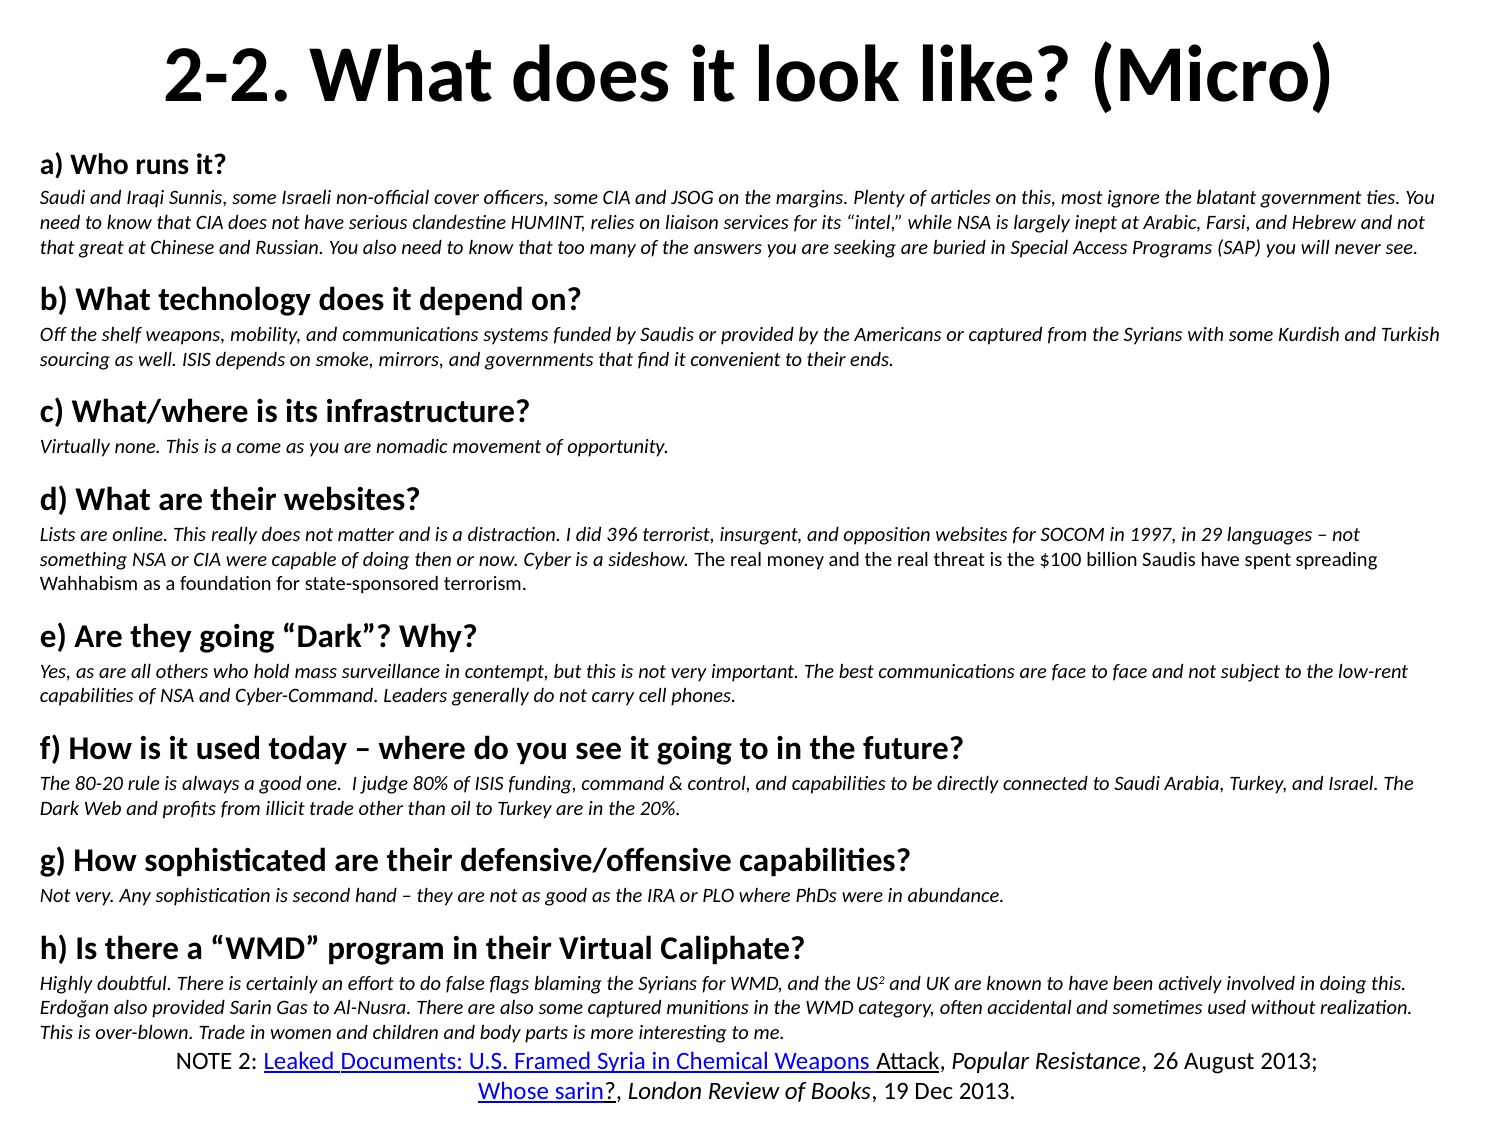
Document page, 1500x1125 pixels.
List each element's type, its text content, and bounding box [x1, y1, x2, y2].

text_box NOTE 2: Leaked Documents: U.S. Framed Syria in Chemical Weapons Attack, Popular Resistance, 26 August 2013; Whose sarin?, London Review of Books, 19 Dec 2013. [0, 1037, 1500, 1113]
title 2-2. What does it look like? (Micro) [75, 0, 1425, 137]
list a) Who runs it? Saudi and Iraqi Sunnis, some Israeli non-official cover officers, some CIA and JSOG on the margins. Plenty of articles on this, most ignore the blatant government ties. You need to know that CIA does not have serious clandestine HUMINT, relies on liaison services for its “intel,” while NSA is largely inept at Arabic, Farsi, and Hebrew and not that great at Chinese and Russian. You also need to know that too many of the answers you are seeking are buried in Special Access Programs (SAP) you will never see. b) What technology does it depend on? Off the shelf weapons, mobility, and communications systems funded by Saudis or provided by the Americans or captured from the Syrians with some Kurdish and Turkish sourcing as well. ISIS depends on smoke, mirrors, and governments that find it convenient to their ends. c) What/where is its infrastructure? Virtually none. This is a come as you are nomadic movement of opportunity. d) What are their websites? Lists are online. This really does not matter and is a distraction. I did 396 terrorist, insurgent, and opposition websites for SOCOM in 1997, in 29 languages – not something NSA or CIA were capable of doing then or now. Cyber is a sideshow. The real money and the real threat is the $100 billion Saudis have spent spreading Wahhabism as a foundation for state-sponsored terrorism. e) Are they going “Dark”? Why? Yes, as are all others who hold mass surveillance in contempt, but this is not very important. The best communications are face to face and not subject to the low-rent capabilities of NSA and Cyber-Command. Leaders generally do not carry cell phones. f) How is it used today – where do you see it going to in the future? The 80-20 rule is always a good one. I judge 80% of ISIS funding, command & control, and capabilities to be directly connected to Saudi Arabia, Turkey, and Israel. The Dark Web and profits from illicit trade other than oil to Turkey are in the 20%. g) How sophisticated are their defensive/offensive capabilities? Not very. Any sophistication is second hand – they are not as good as the IRA or PLO where PhDs were in abundance. h) Is there a “WMD” program in their Virtual Caliphate? Highly doubtful. There is certainly an effort to do false flags blaming the Syrians for WMD, and the US2 and UK are known to have been actively involved in doing this. Erdoğan also provided Sarin Gas to Al-Nusra. There are also some captured munitions in the WMD category, often accidental and sometimes used without realization. This is over-blown. Trade in women and children and body parts is more interesting to me. [24, 137, 1463, 1037]
